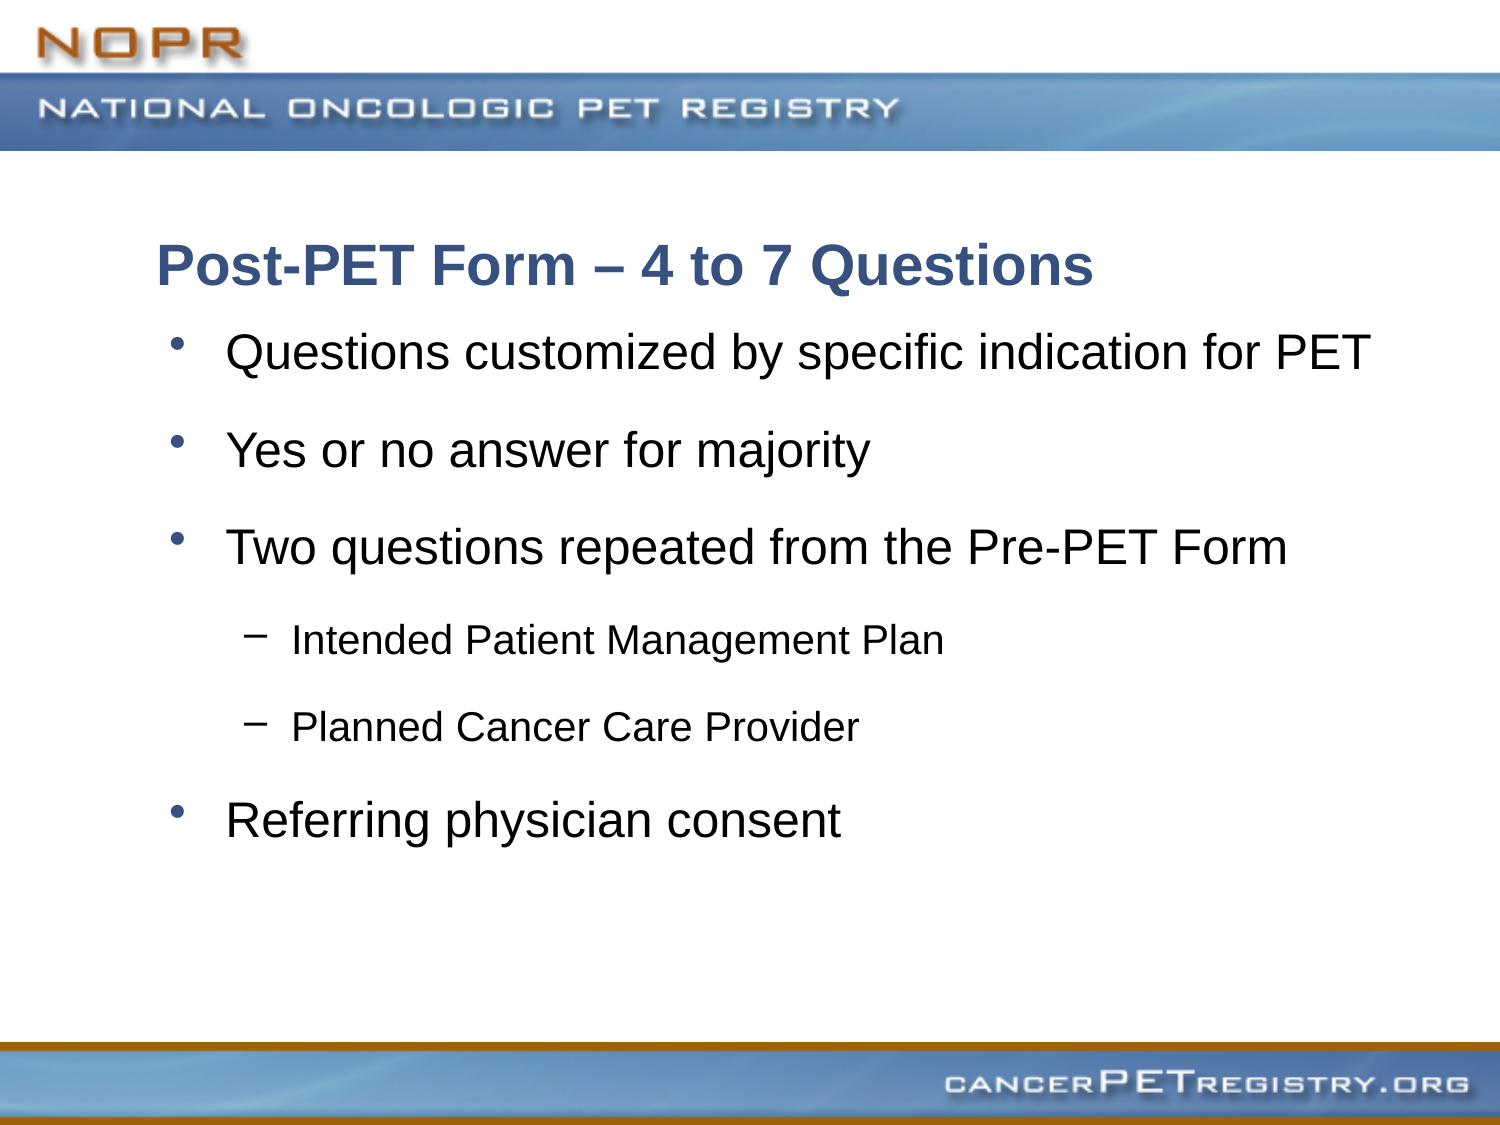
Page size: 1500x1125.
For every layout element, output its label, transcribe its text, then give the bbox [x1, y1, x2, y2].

picture [0, 24, 1500, 151]
picture [0, 1042, 1500, 1125]
list Questions customized by specific indication for PET Yes or no answer for majority Two questions repeated from the Pre-PET Form Intended Patient Management Plan Planned Cancer Care Provider Referring physician consent [153, 312, 1442, 888]
title Post-PET Form – 4 to 7 Questions [141, 212, 1363, 313]
